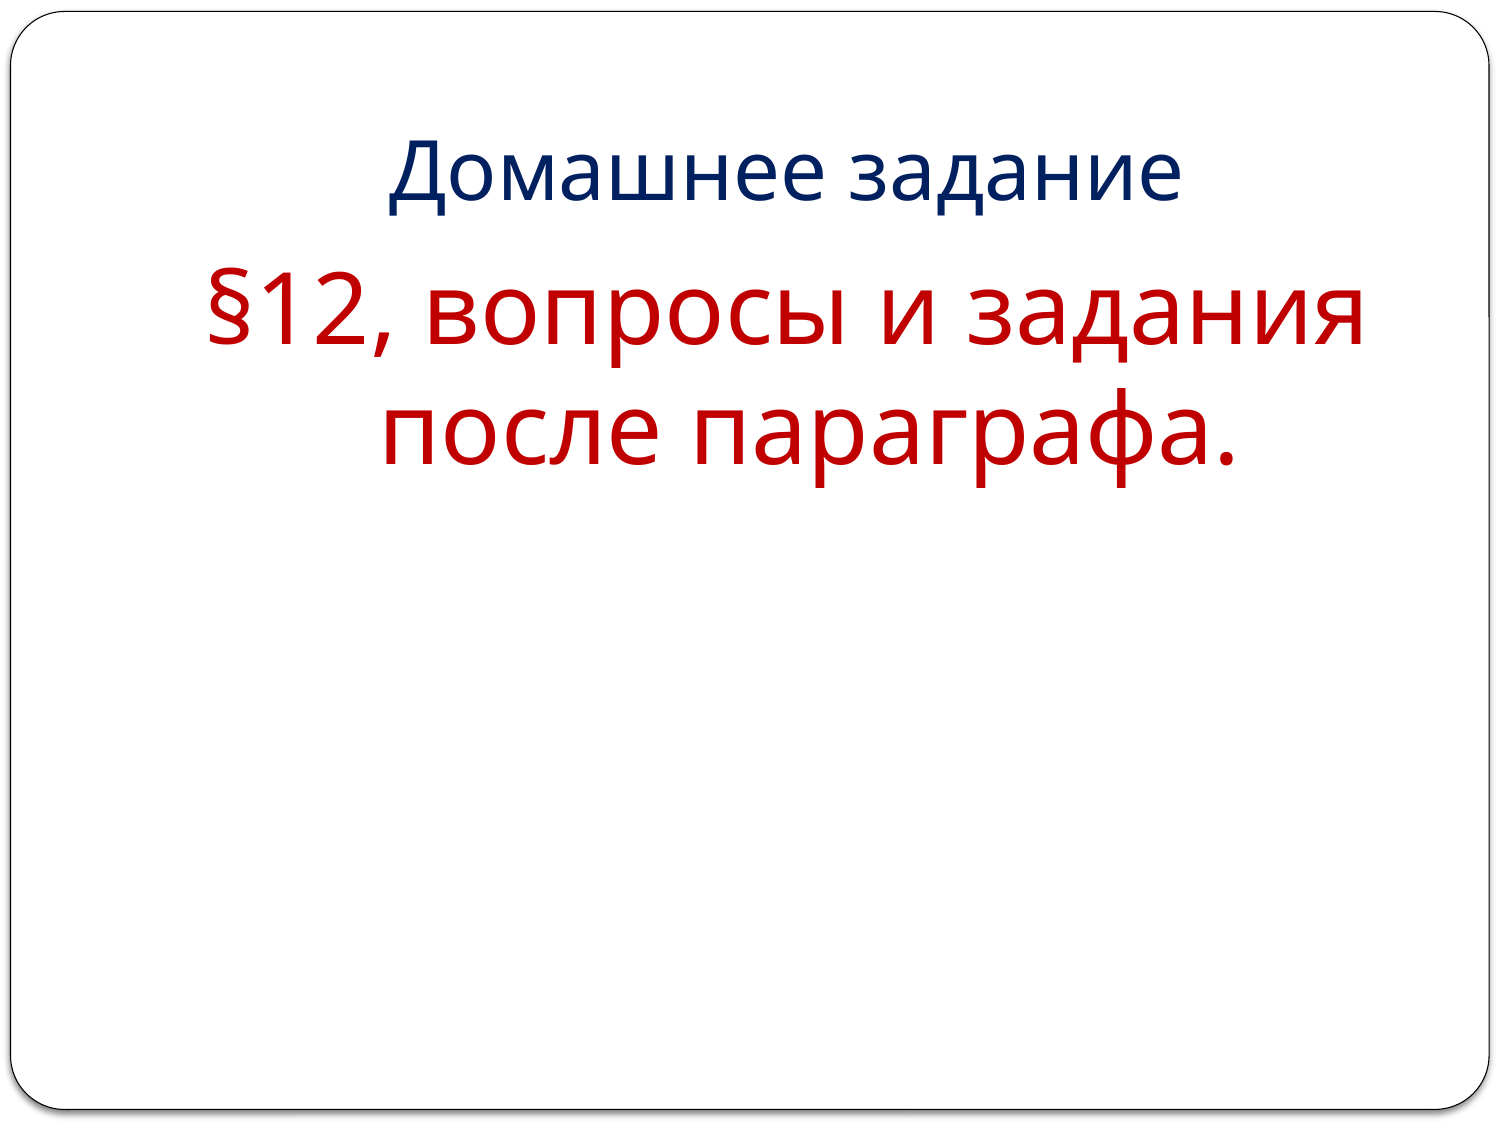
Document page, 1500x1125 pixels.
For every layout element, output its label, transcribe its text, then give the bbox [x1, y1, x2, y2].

title Домашнее задание [150, 45, 1425, 233]
list §12, вопросы и задания после параграфа. [150, 237, 1425, 988]
